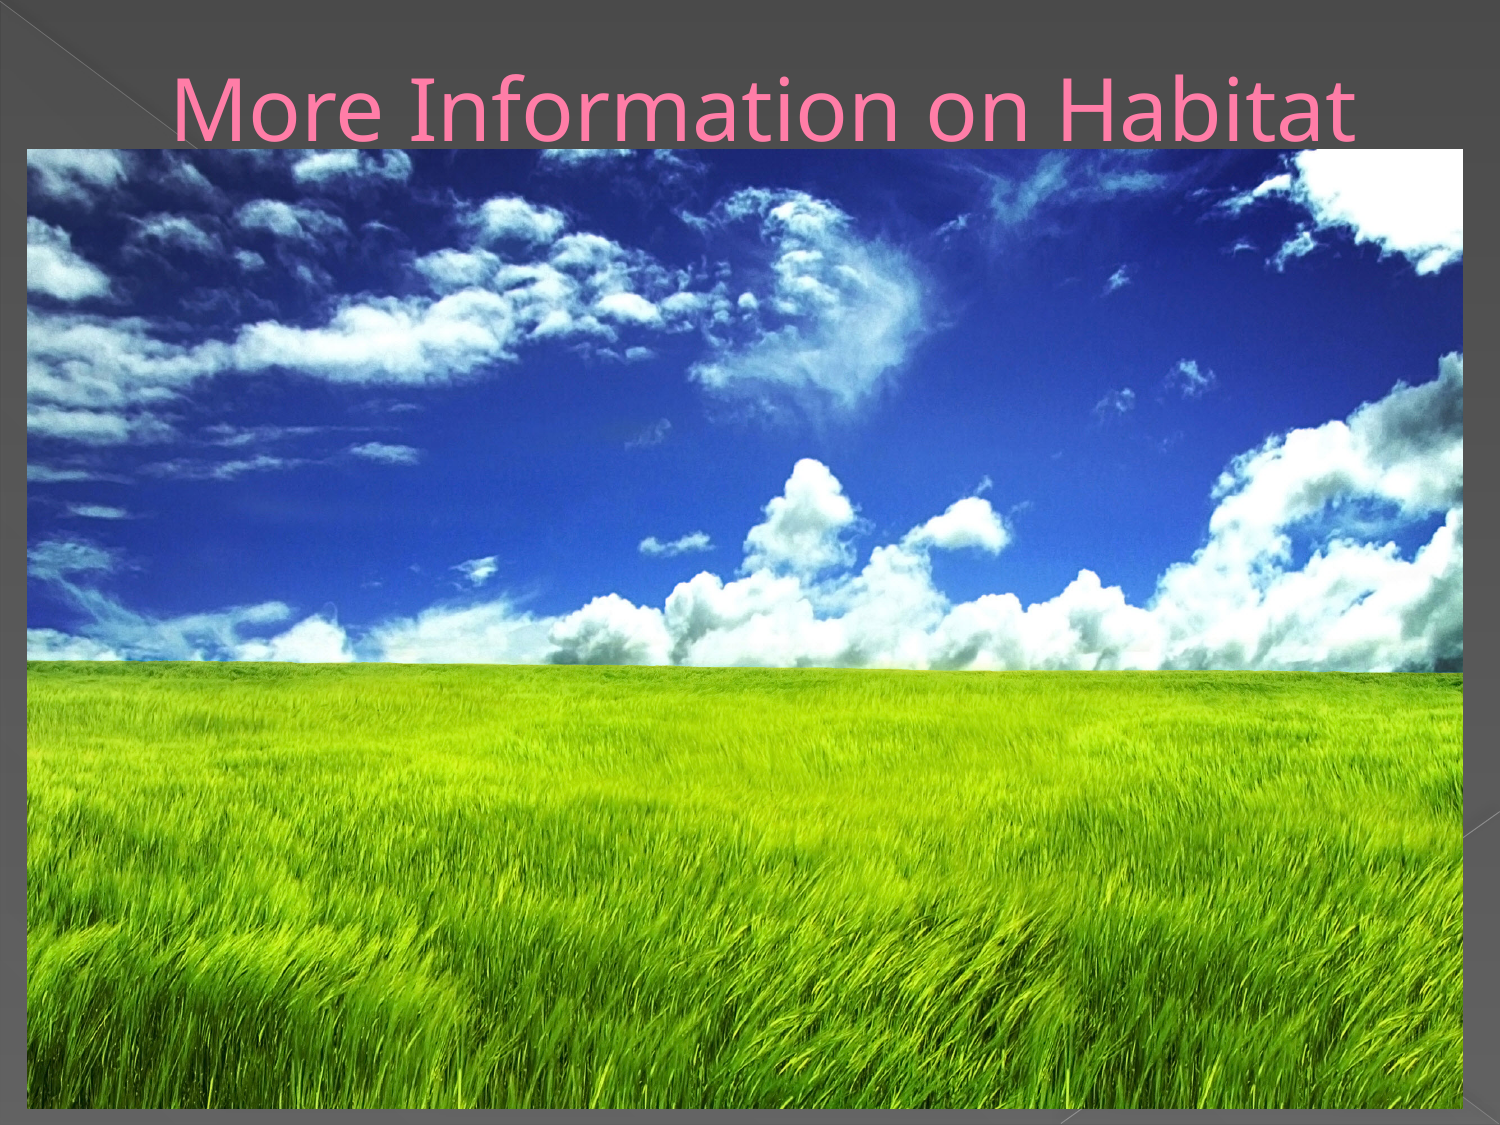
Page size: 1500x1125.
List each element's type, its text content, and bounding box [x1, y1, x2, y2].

picture [27, 149, 1463, 1109]
title More Information on Habitat [75, 43, 1425, 137]
